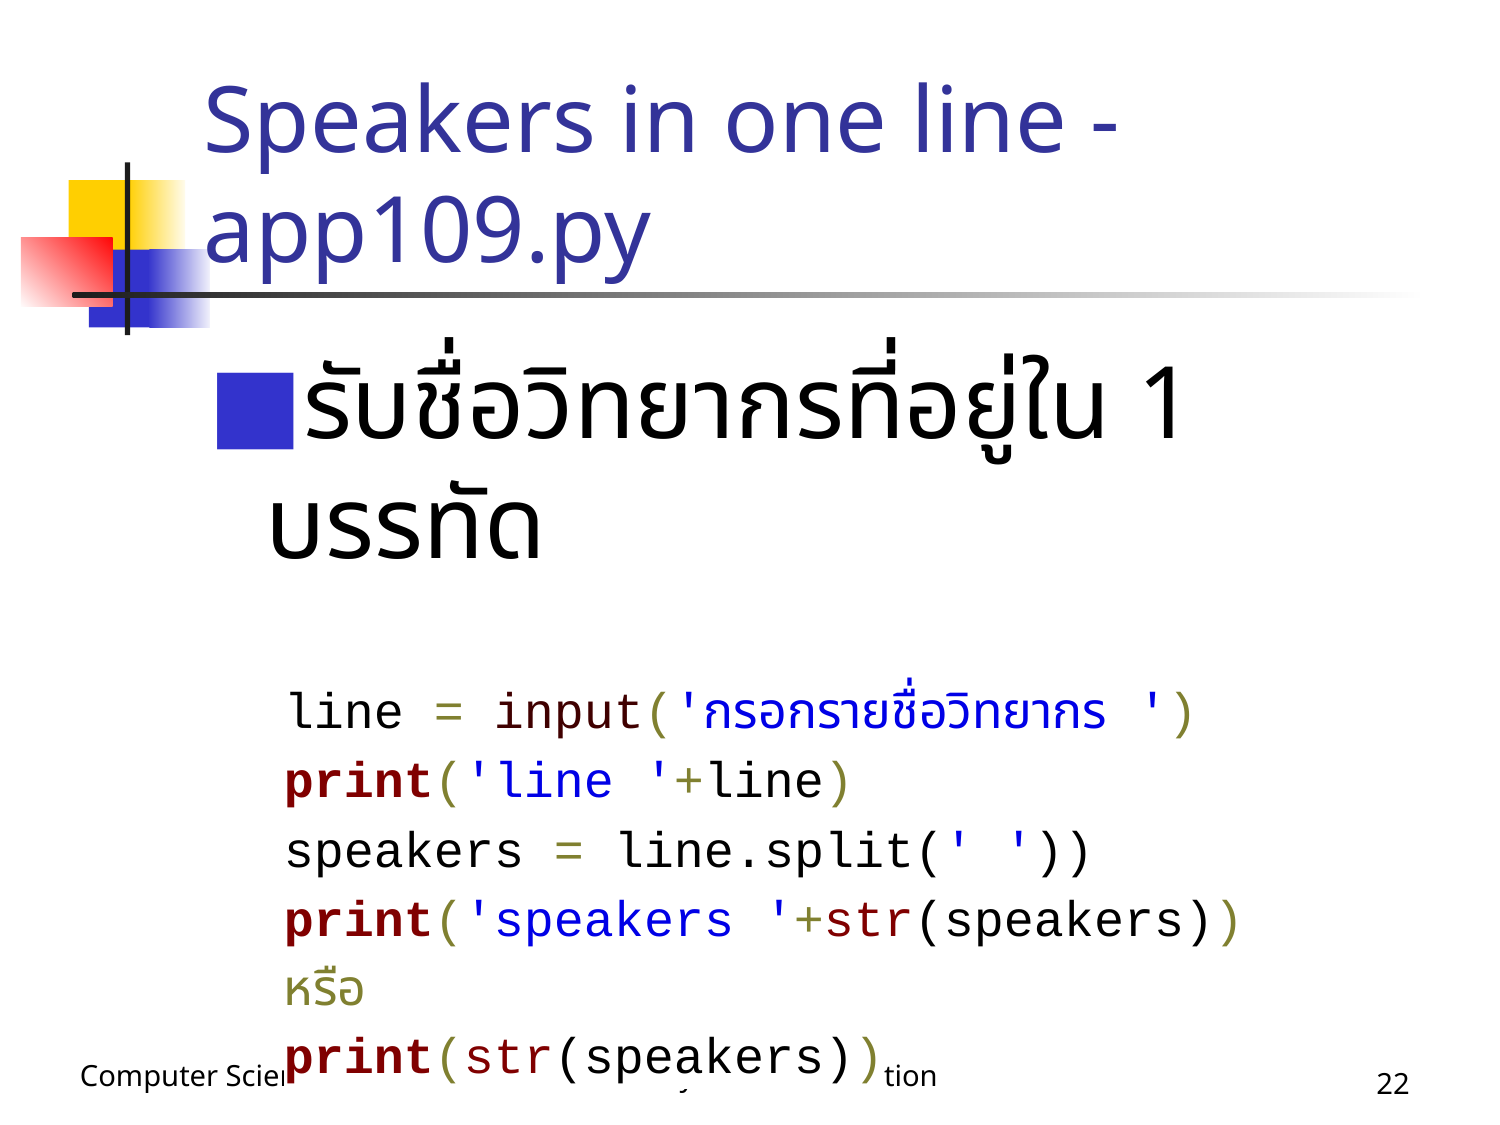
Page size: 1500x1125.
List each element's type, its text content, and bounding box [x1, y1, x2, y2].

title Speakers in one line - app109.py [188, 101, 1468, 289]
slide_number ‹#› [1112, 1037, 1425, 1113]
list รับชื่อวิทยากรที่อยู่ใน 1 บรรทัด line = input('กรอกรายชื่อวิทยากร ') print('line '+line) speakers = line.split(' ')) print('speakers '+str(speakers)) หรือ print(str(speakers)) [193, 331, 1469, 1006]
